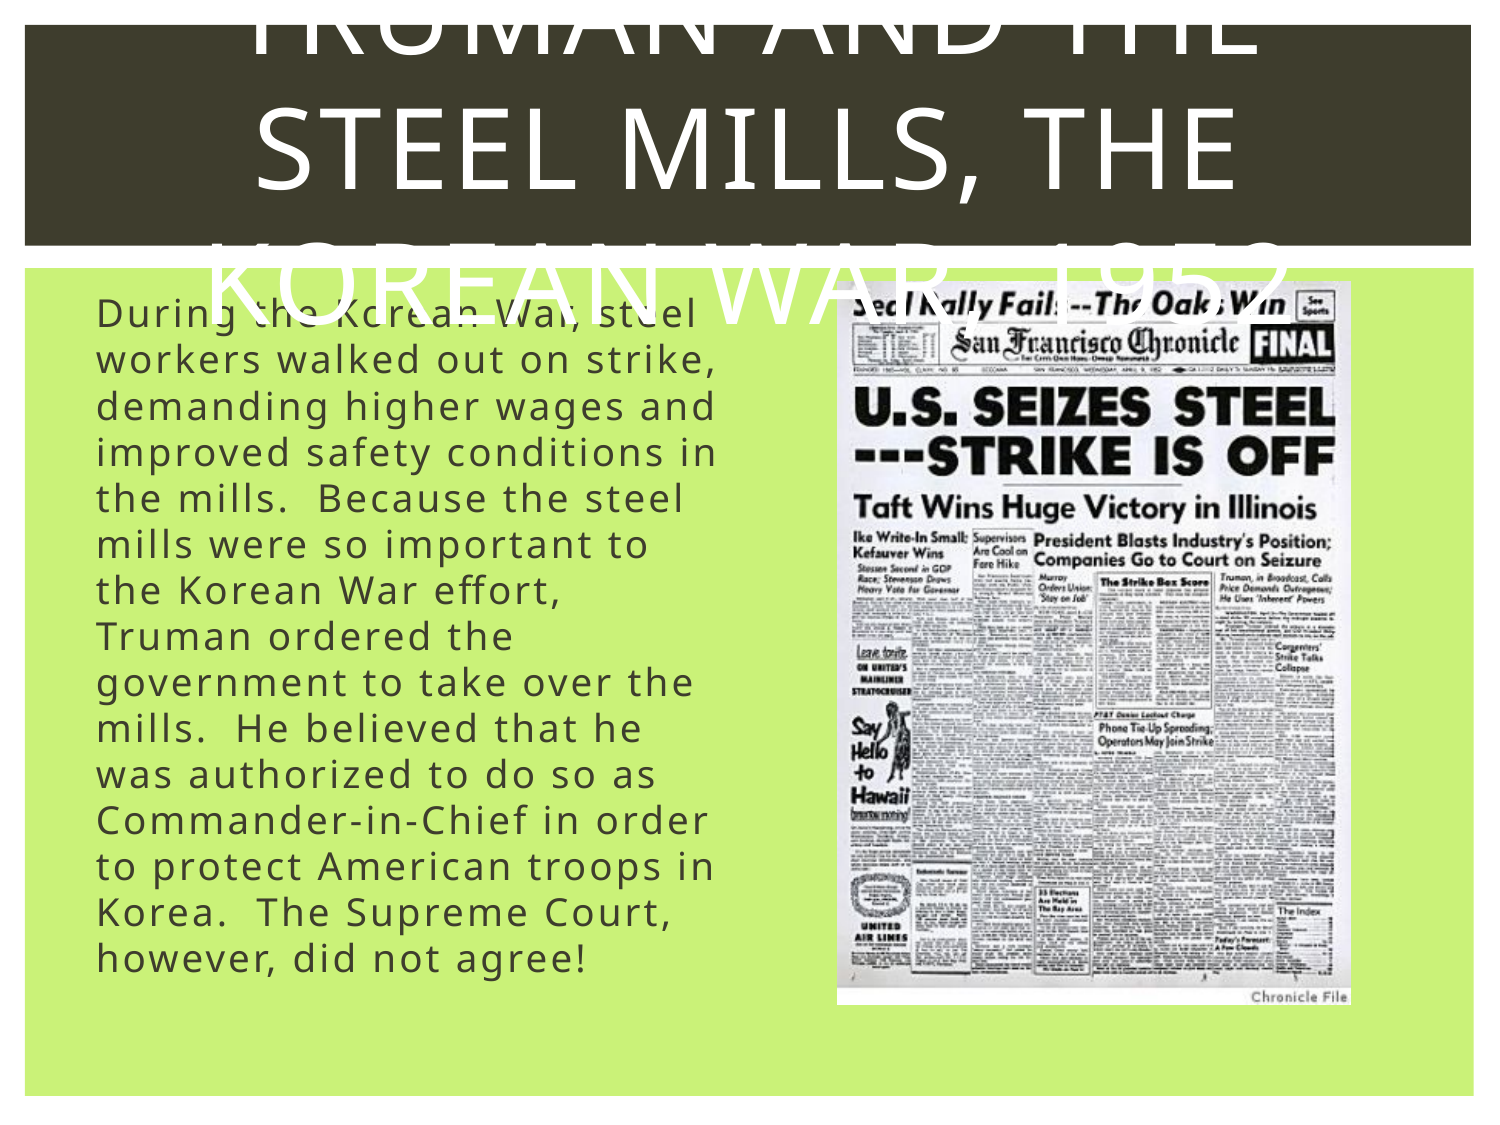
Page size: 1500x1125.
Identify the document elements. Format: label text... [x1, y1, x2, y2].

title Truman and the steel Mills, the Korean War, 1952 [62, 58, 1438, 232]
list During the Korean War, steel workers walked out on strike, demanding higher wages and improved safety conditions in the mills. Because the steel mills were so important to the Korean War effort, Truman ordered the government to take over the mills. He believed that he was authorized to do so as Commander-in-Chief in order to protect American troops in Korea. The Supreme Court, however, did not agree! [75, 281, 738, 1005]
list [837, 281, 1351, 1006]
